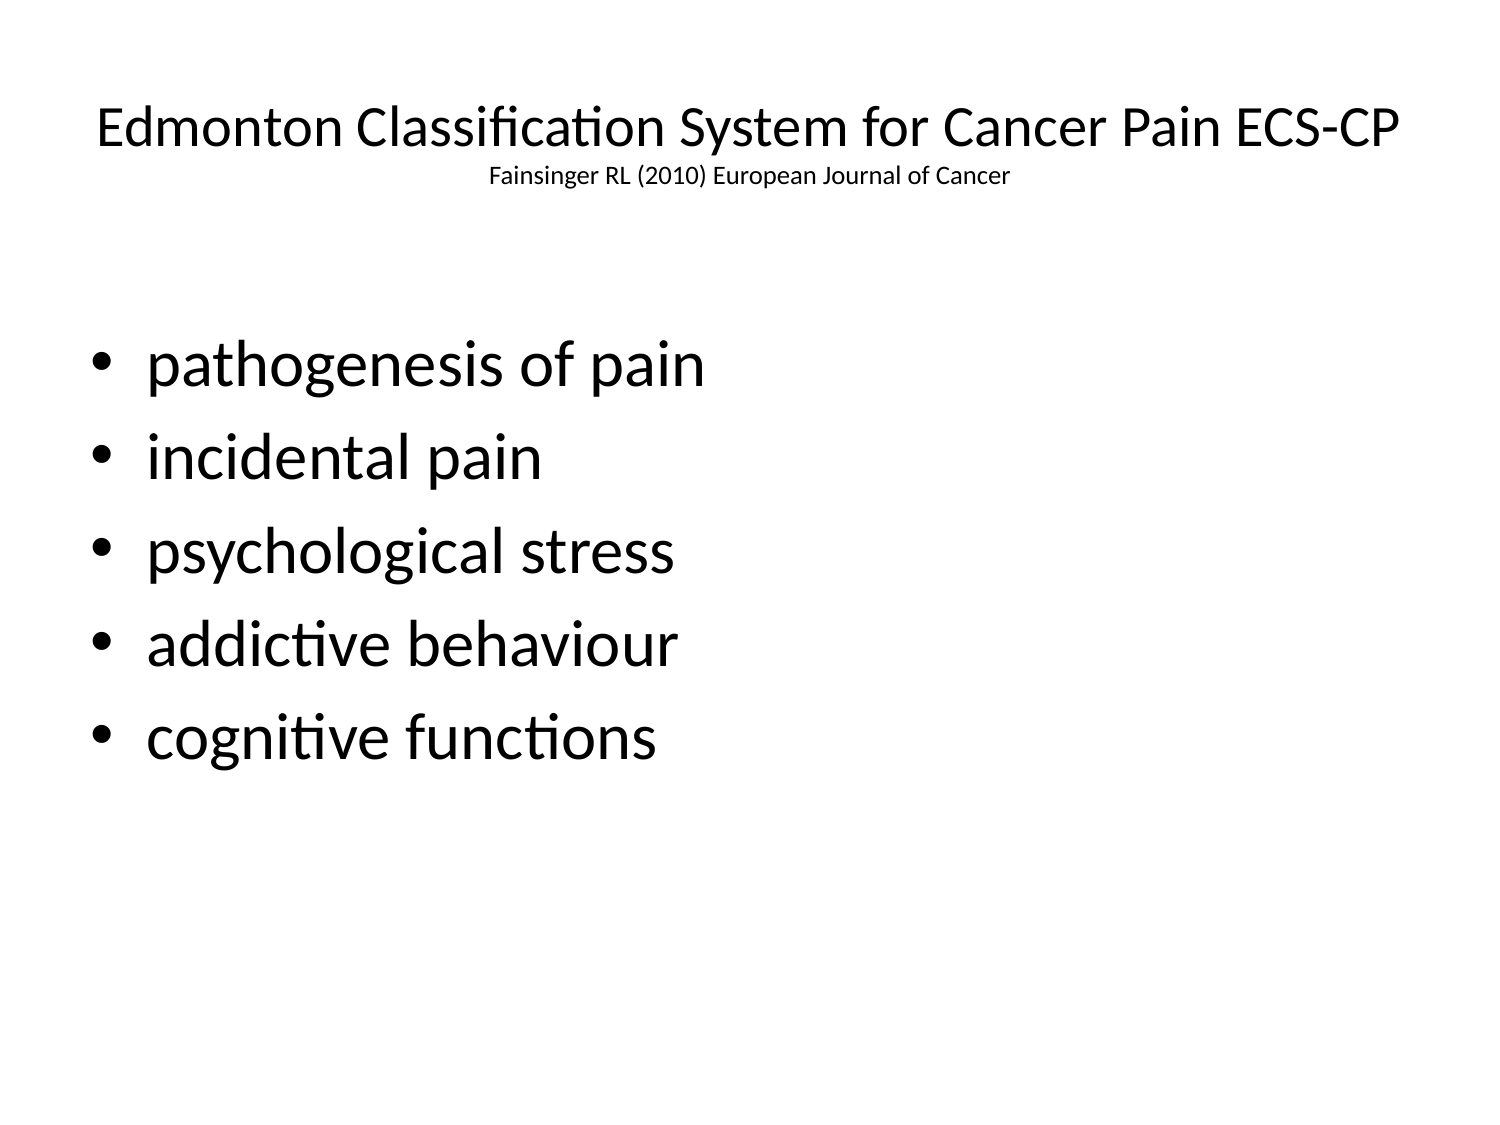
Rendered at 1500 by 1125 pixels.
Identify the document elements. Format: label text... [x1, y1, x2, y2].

list pathogenesis of pain incidental pain psychological stress addictive behaviour cognitive functions [75, 312, 1425, 1005]
title Edmonton Classification System for Cancer Pain ECS-CP Fainsinger RL (2010) European Journal of Cancer [75, 45, 1425, 233]
